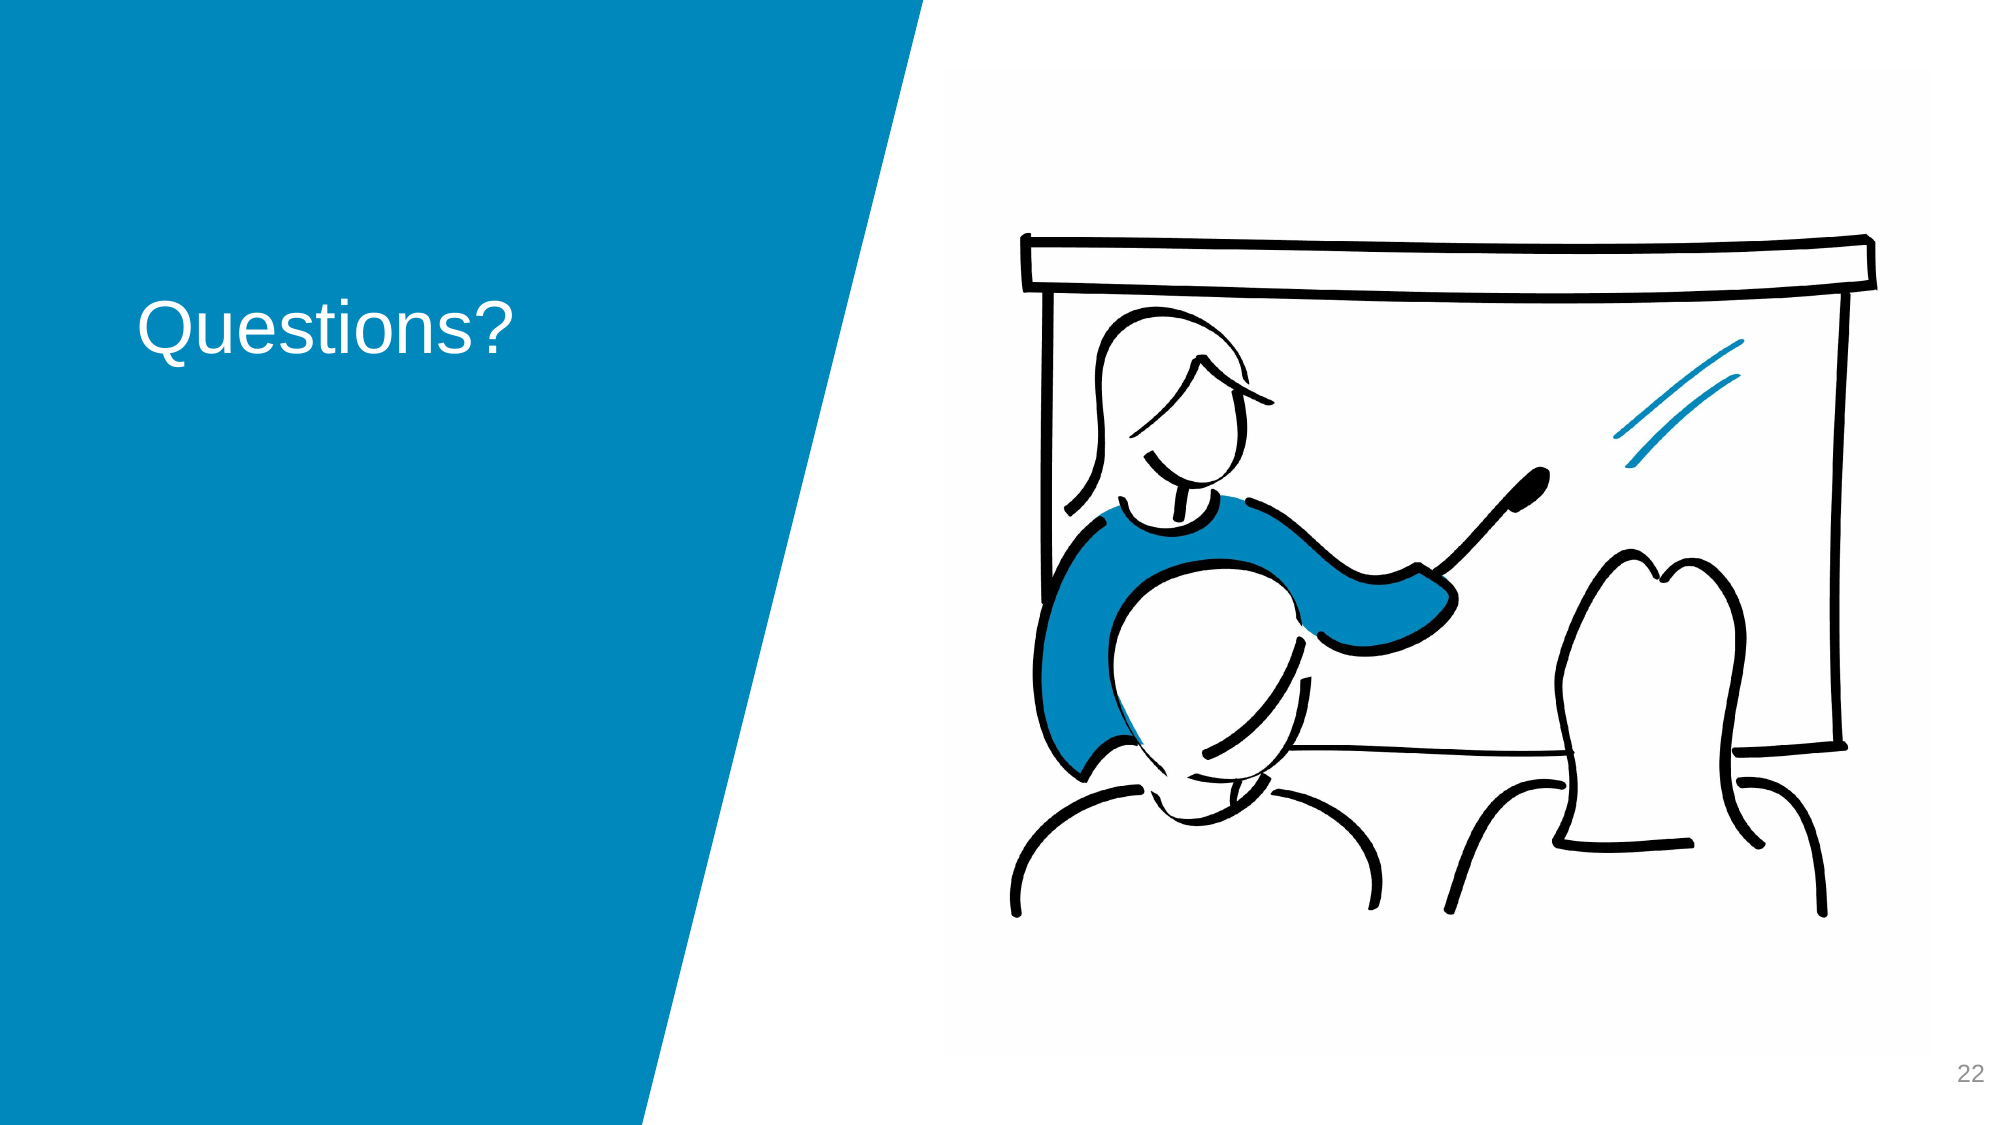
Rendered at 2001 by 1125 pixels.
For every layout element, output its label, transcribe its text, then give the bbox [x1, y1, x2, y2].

slide_number 22 [1550, 1042, 2000, 1103]
picture [944, 68, 1932, 1056]
title Questions? [136, 0, 775, 371]
